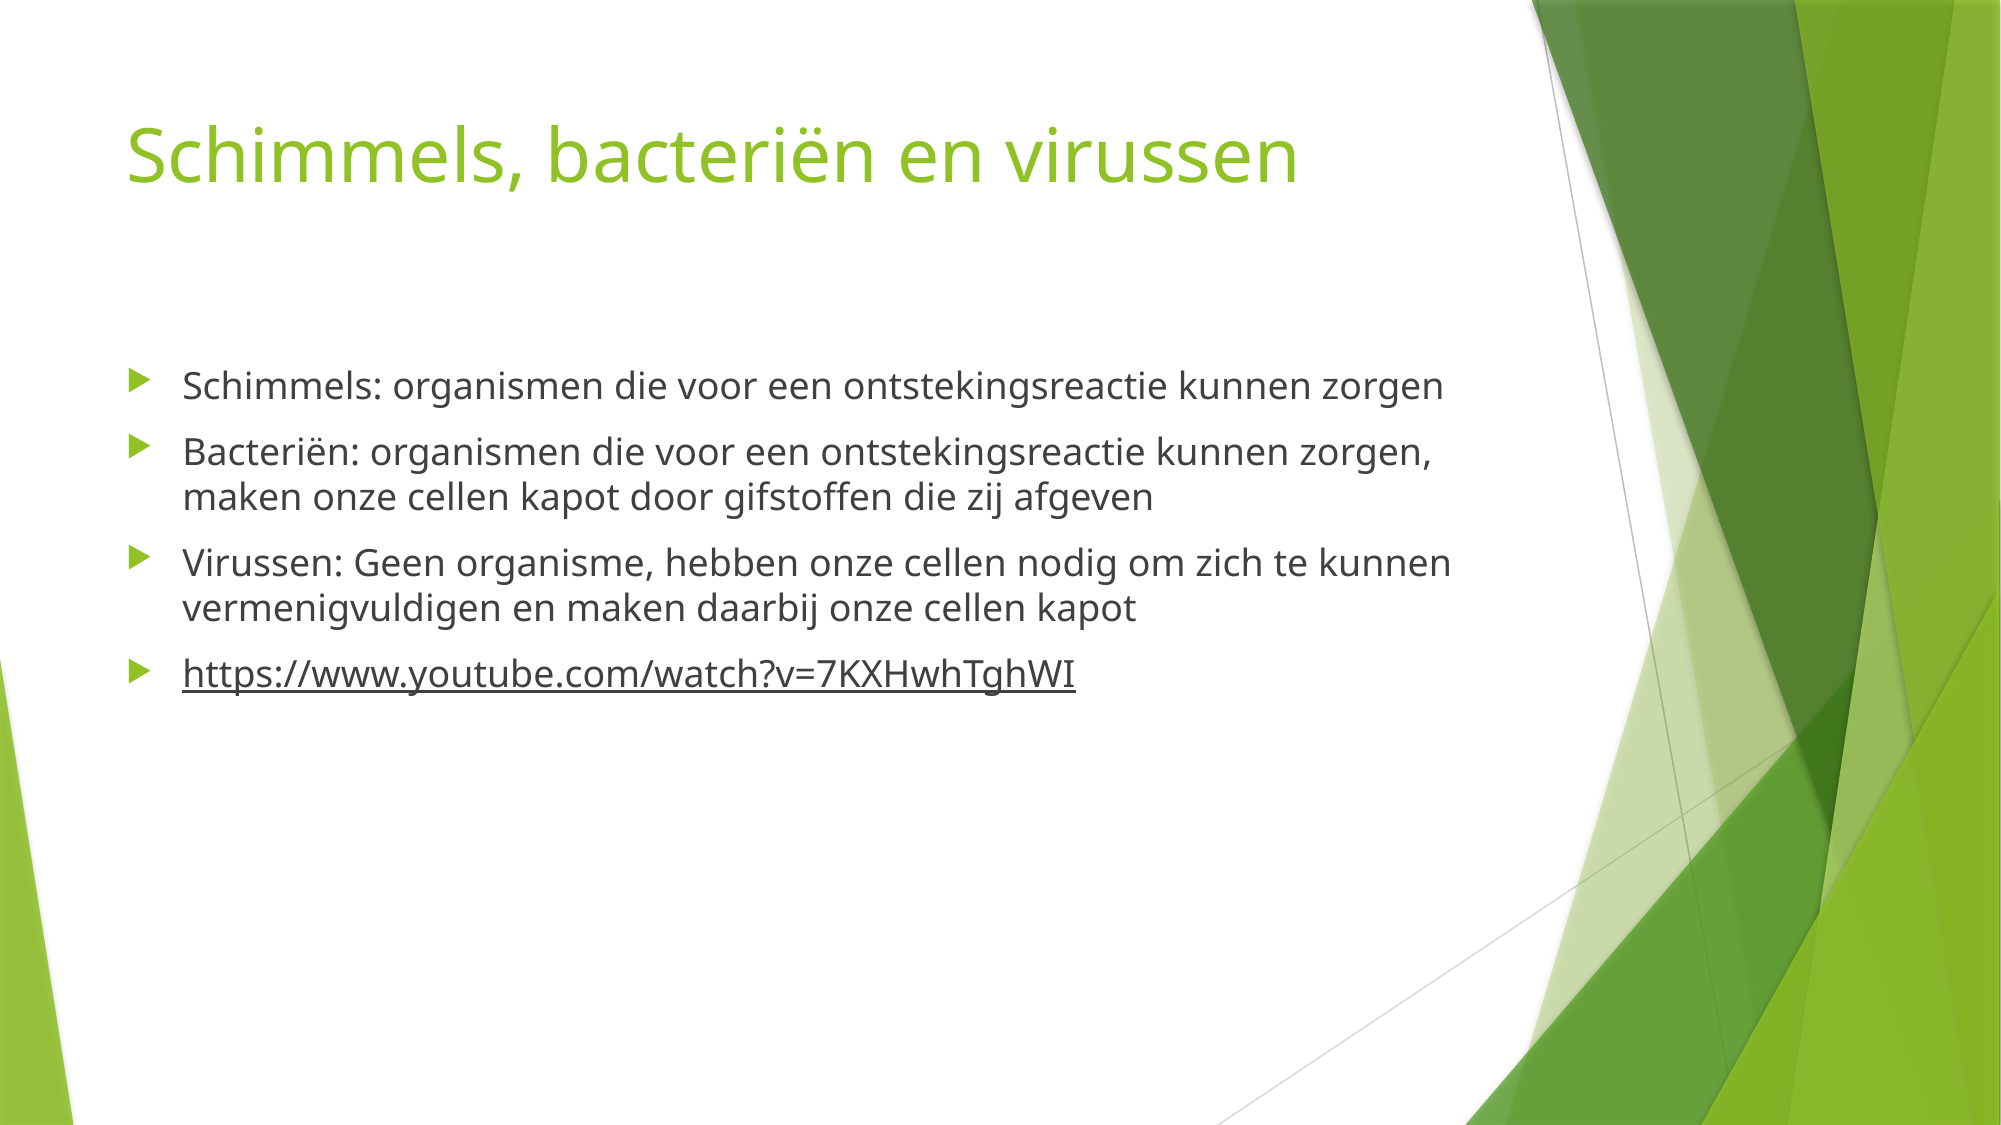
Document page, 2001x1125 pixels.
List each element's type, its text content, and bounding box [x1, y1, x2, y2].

title Schimmels, bacteriën en virussen [111, 99, 1522, 317]
list Schimmels: organismen die voor een ontstekingsreactie kunnen zorgen Bacteriën: organismen die voor een ontstekingsreactie kunnen zorgen, maken onze cellen kapot door gifstoffen die zij afgeven Virussen: Geen organisme, hebben onze cellen nodig om zich te kunnen vermenigvuldigen en maken daarbij onze cellen kapot https://www.youtube.com/watch?v=7KXHwhTghWI [111, 354, 1522, 992]
